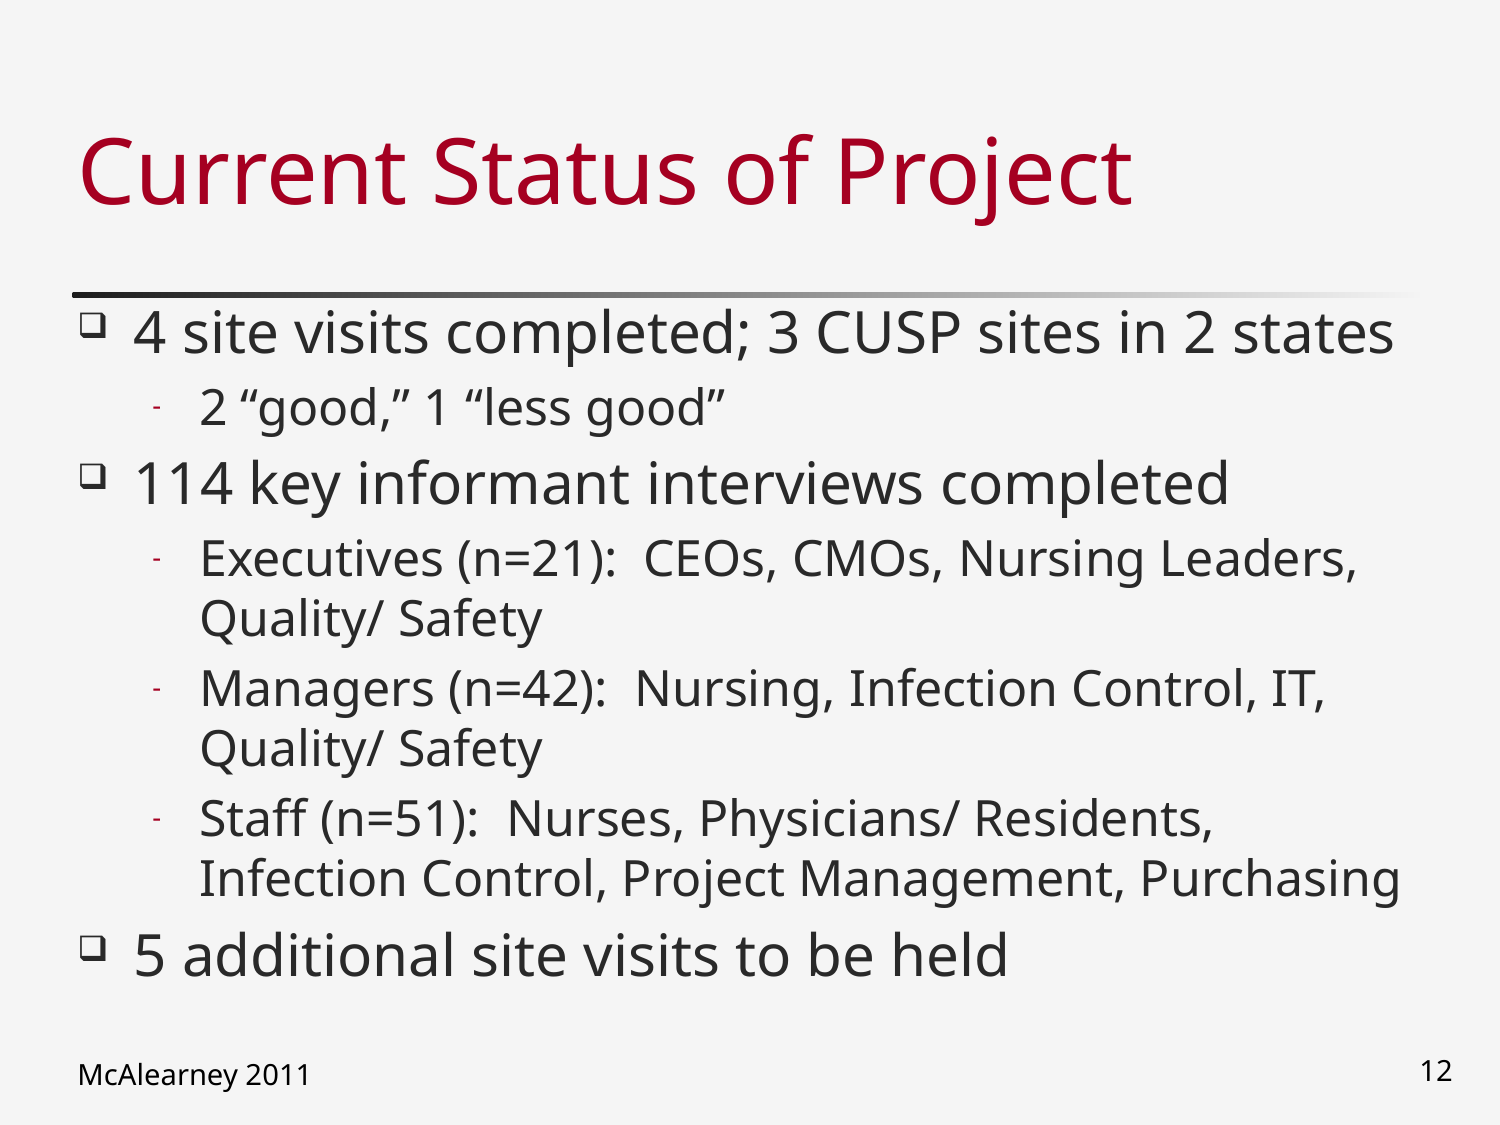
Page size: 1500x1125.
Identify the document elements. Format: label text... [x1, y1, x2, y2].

title Current Status of Project [62, 47, 1342, 287]
slide_number 12 [1154, 1023, 1468, 1100]
footer McAlearney 2011 [62, 1023, 1076, 1100]
list 4 site visits completed; 3 CUSP sites in 2 states 2 “good,” 1 “less good” 114 key informant interviews completed Executives (n=21): CEOs, CMOs, Nursing Leaders, Quality/ Safety Managers (n=42): Nursing, Infection Control, IT, Quality/ Safety Staff (n=51): Nurses, Physicians/ Residents, Infection Control, Project Management, Purchasing 5 additional site visits to be held [62, 287, 1426, 1025]
